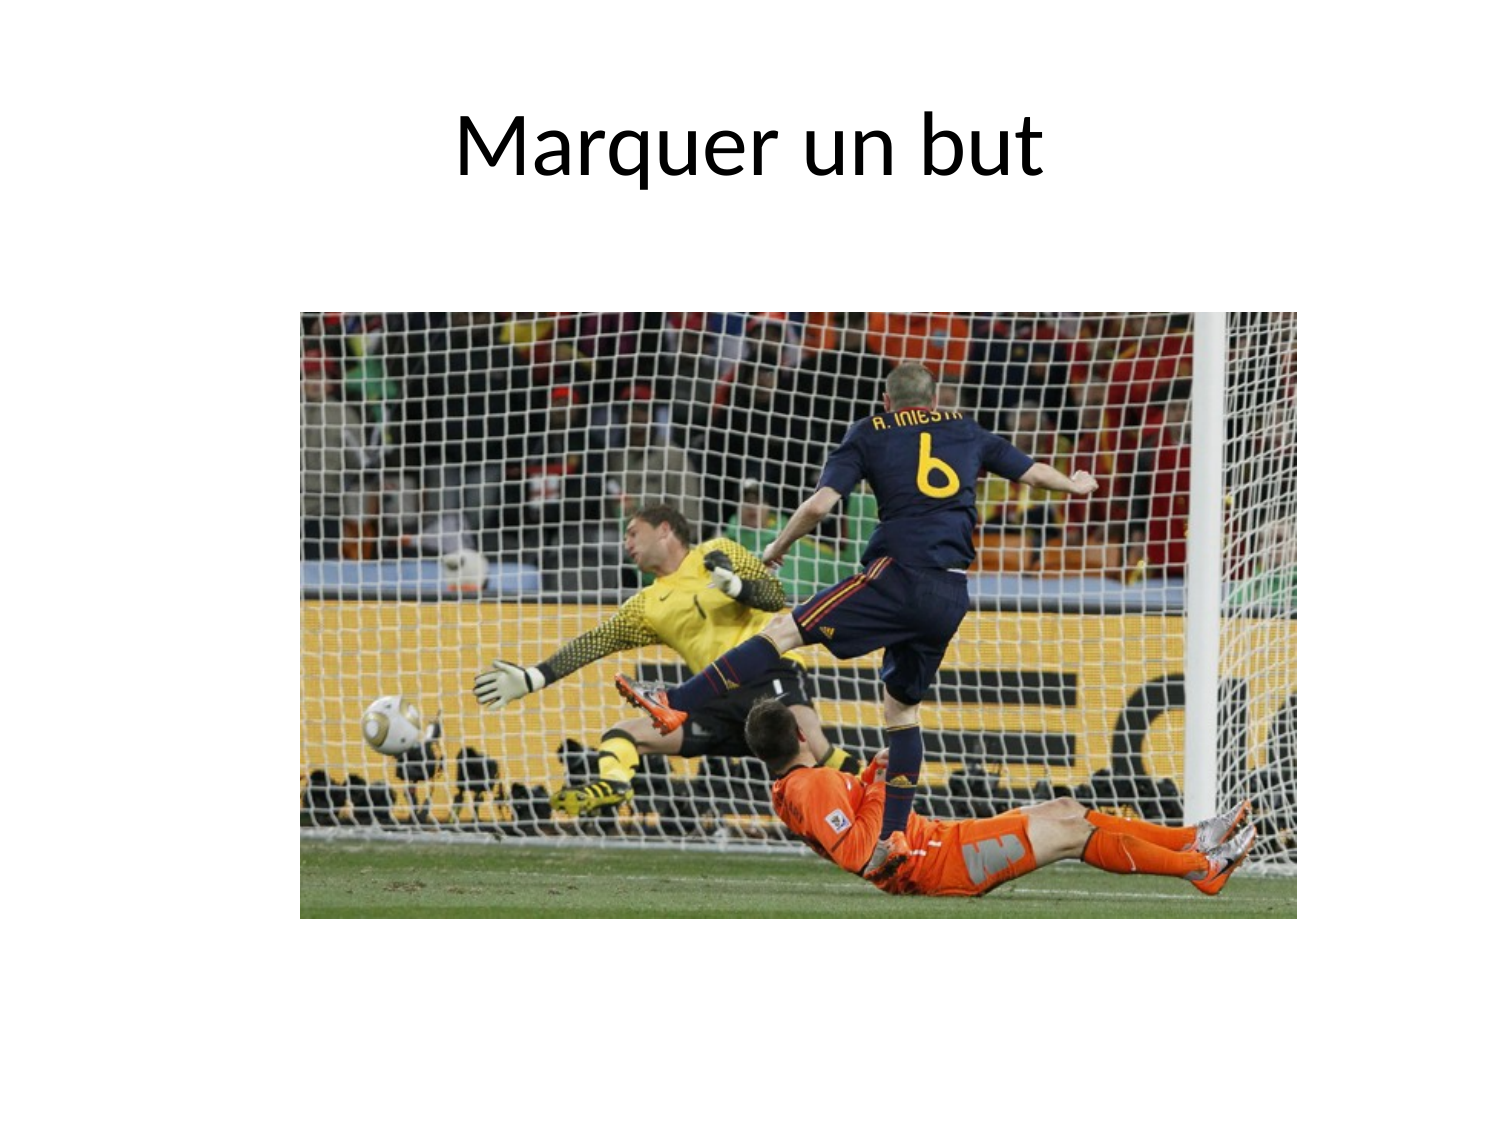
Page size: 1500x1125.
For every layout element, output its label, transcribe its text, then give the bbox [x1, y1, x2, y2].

title Marquer un but [75, 45, 1425, 233]
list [299, 312, 1297, 919]
